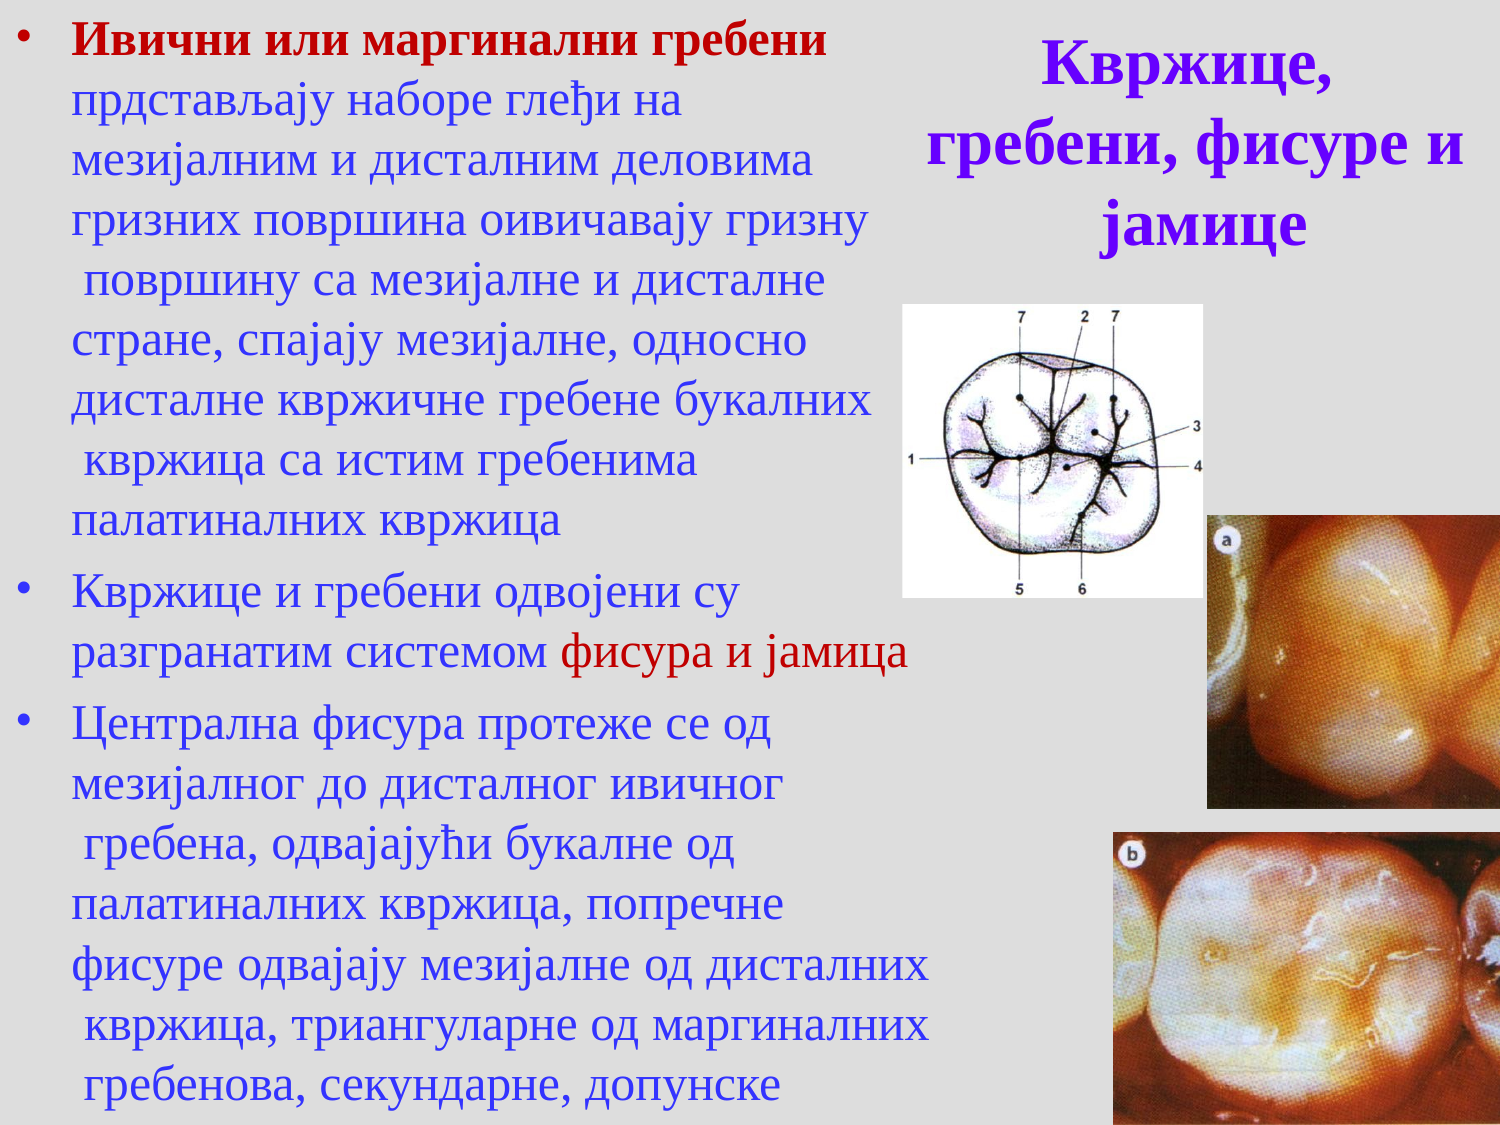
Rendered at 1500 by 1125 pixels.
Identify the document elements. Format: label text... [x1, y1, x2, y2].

text_box [1207, 515, 1500, 809]
text_box Ивични или маргинални гребени прдстављају наборе глеђи на мезијалним и дисталним деловима гризних површина оивичавају гризну површину са мезијалне и дисталне стране, спајају мезијалне, односно дисталне квржичне гребене букалних квржица са истим гребенима палатиналних квржица Квржице и гребени одвојени су разгранатим системом фисура и јамица Централна фисура протеже се од мезијалног до дисталног ивичног гребена, одвајајући букалне од палатиналних квржица, попречне фисуре одвајају мезијалне од дисталних квржица, триангуларне од маргиналних гребенова, секундарне, допунске [12, 3, 931, 1110]
text_box [1113, 832, 1500, 1125]
text_box [902, 304, 1204, 598]
title Квржице, гребени, фисуре и јамице [931, 16, 1467, 259]
